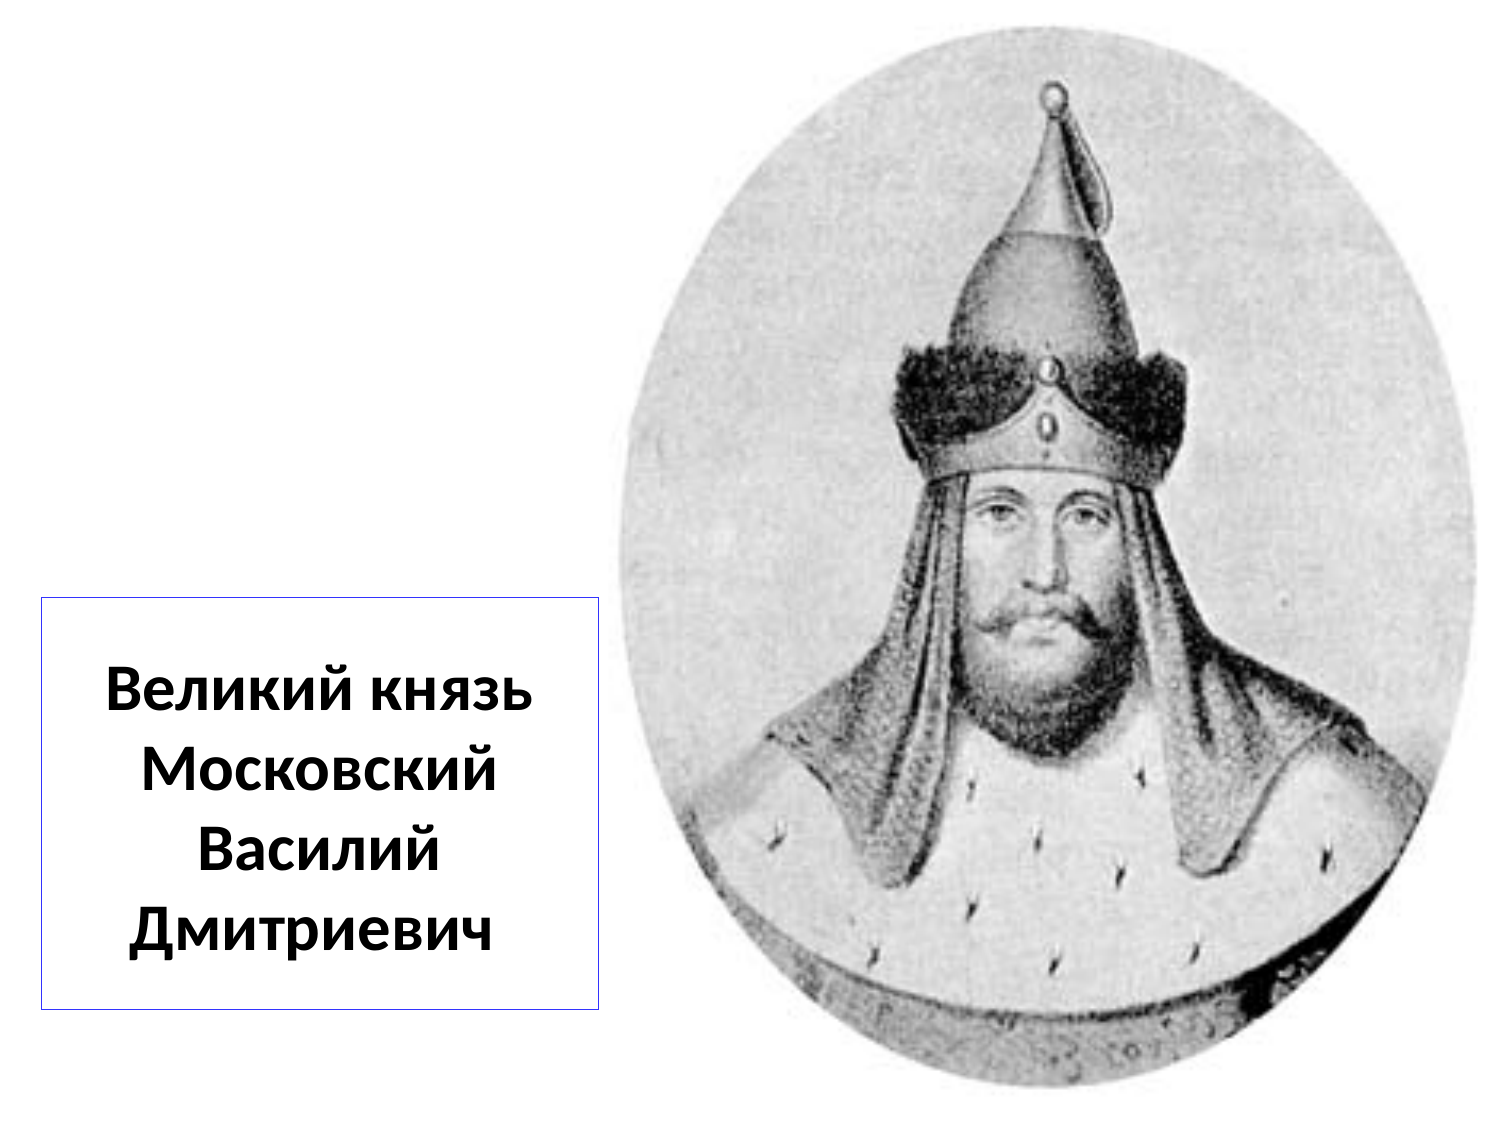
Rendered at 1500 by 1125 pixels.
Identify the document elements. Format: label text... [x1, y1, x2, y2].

picture [607, 0, 1500, 1125]
title Великий князь Московский Василий Дмитриевич [41, 597, 599, 1010]
